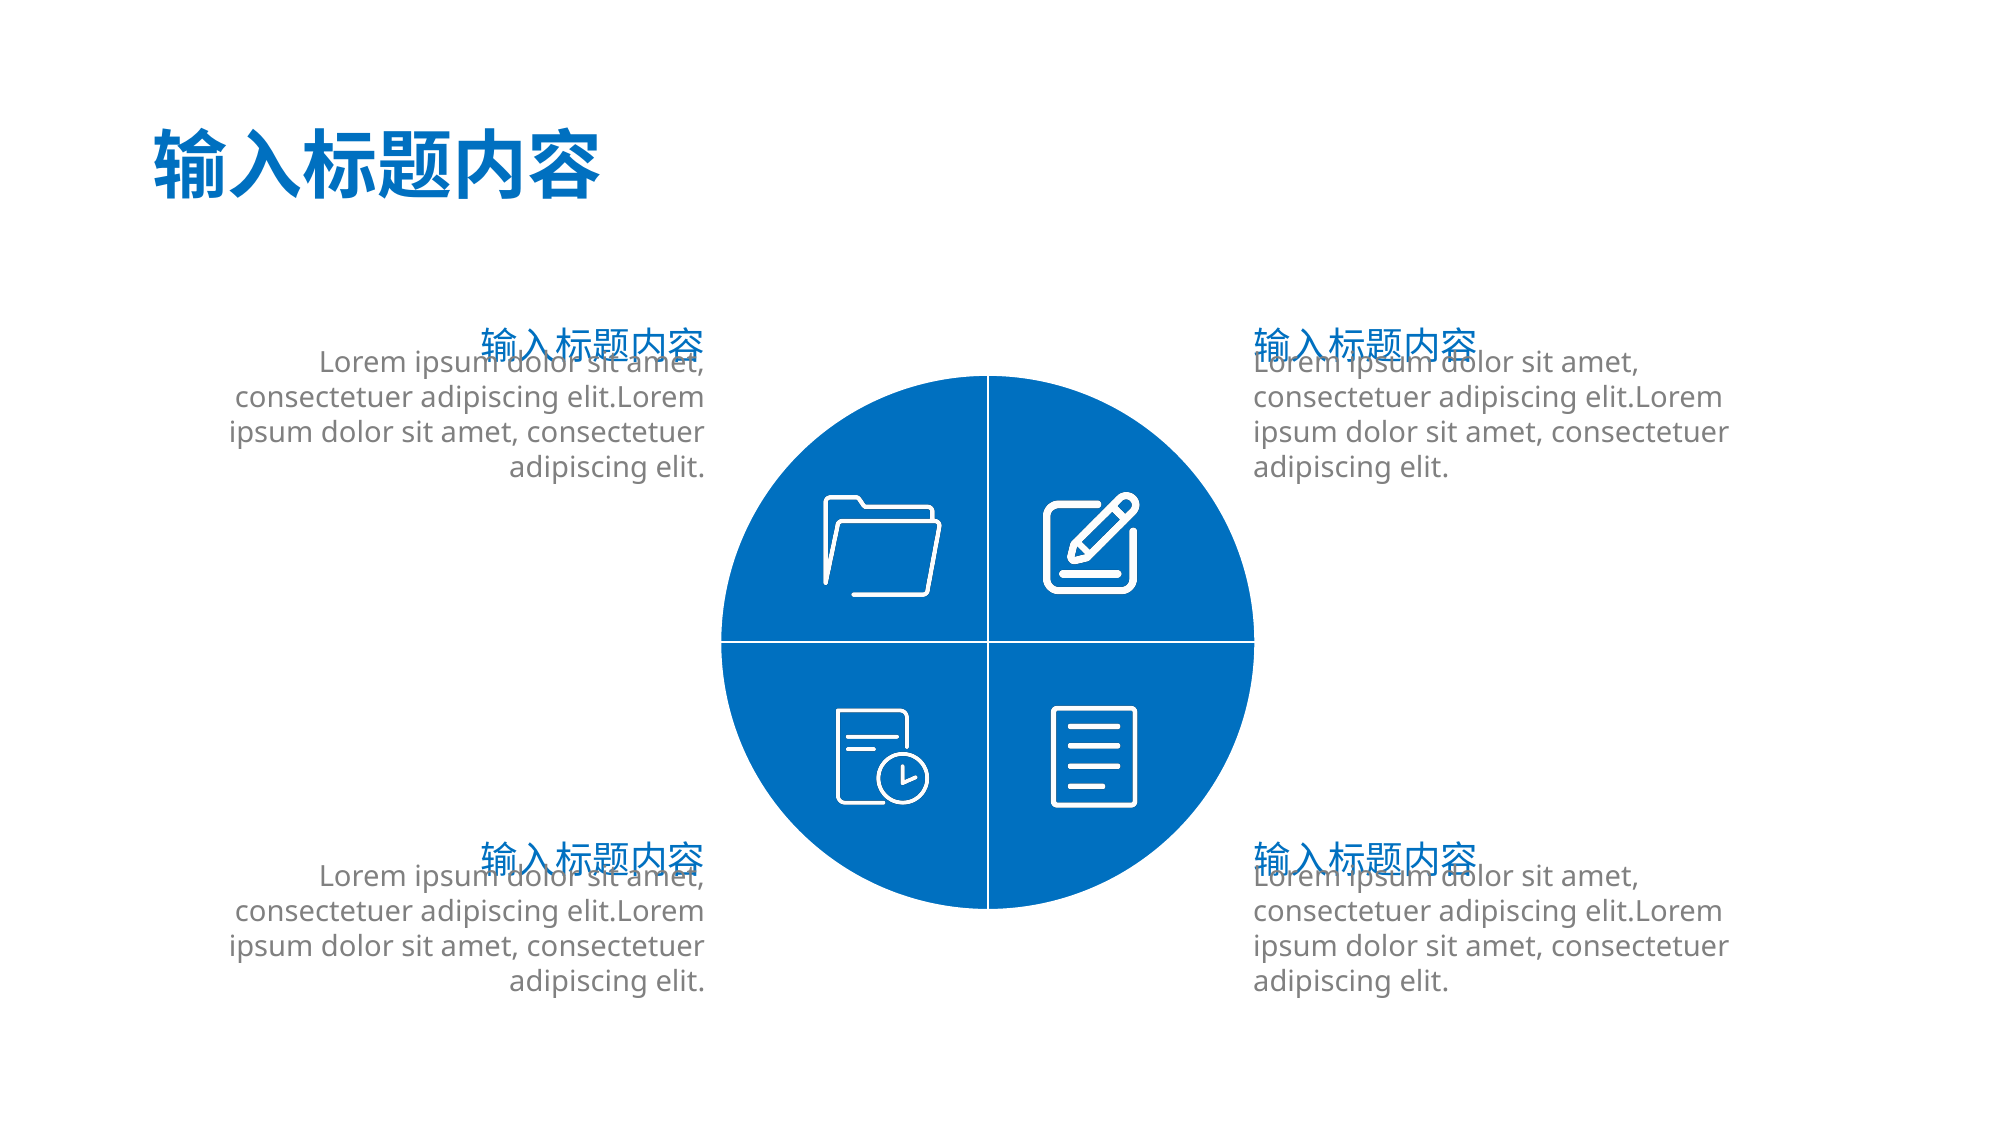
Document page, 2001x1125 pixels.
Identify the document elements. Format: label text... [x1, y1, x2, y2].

picture [823, 486, 942, 606]
text_box [719, 373, 1257, 912]
picture [823, 697, 942, 816]
text_box Lorem ipsum dolor sit amet, consectetuer adipiscing elit.Lorem ipsum dolor sit amet, consectetuer adipiscing elit. [137, 888, 721, 1002]
text_box Lorem ipsum dolor sit amet, consectetuer adipiscing elit.Lorem ipsum dolor sit amet, consectetuer adipiscing elit. [1238, 888, 1822, 1002]
text_box 输入标题内容 [1238, 314, 1548, 374]
title 输入标题内容 [137, 59, 1863, 278]
text_box 输入标题内容 [411, 314, 721, 374]
text_box 输入标题内容 [411, 828, 721, 888]
picture [1034, 697, 1153, 816]
text_box Lorem ipsum dolor sit amet, consectetuer adipiscing elit.Lorem ipsum dolor sit amet, consectetuer adipiscing elit. [137, 374, 721, 488]
text_box Lorem ipsum dolor sit amet, consectetuer adipiscing elit.Lorem ipsum dolor sit amet, consectetuer adipiscing elit. [1238, 374, 1822, 488]
text_box 输入标题内容 [1238, 828, 1548, 888]
picture [1034, 486, 1153, 606]
